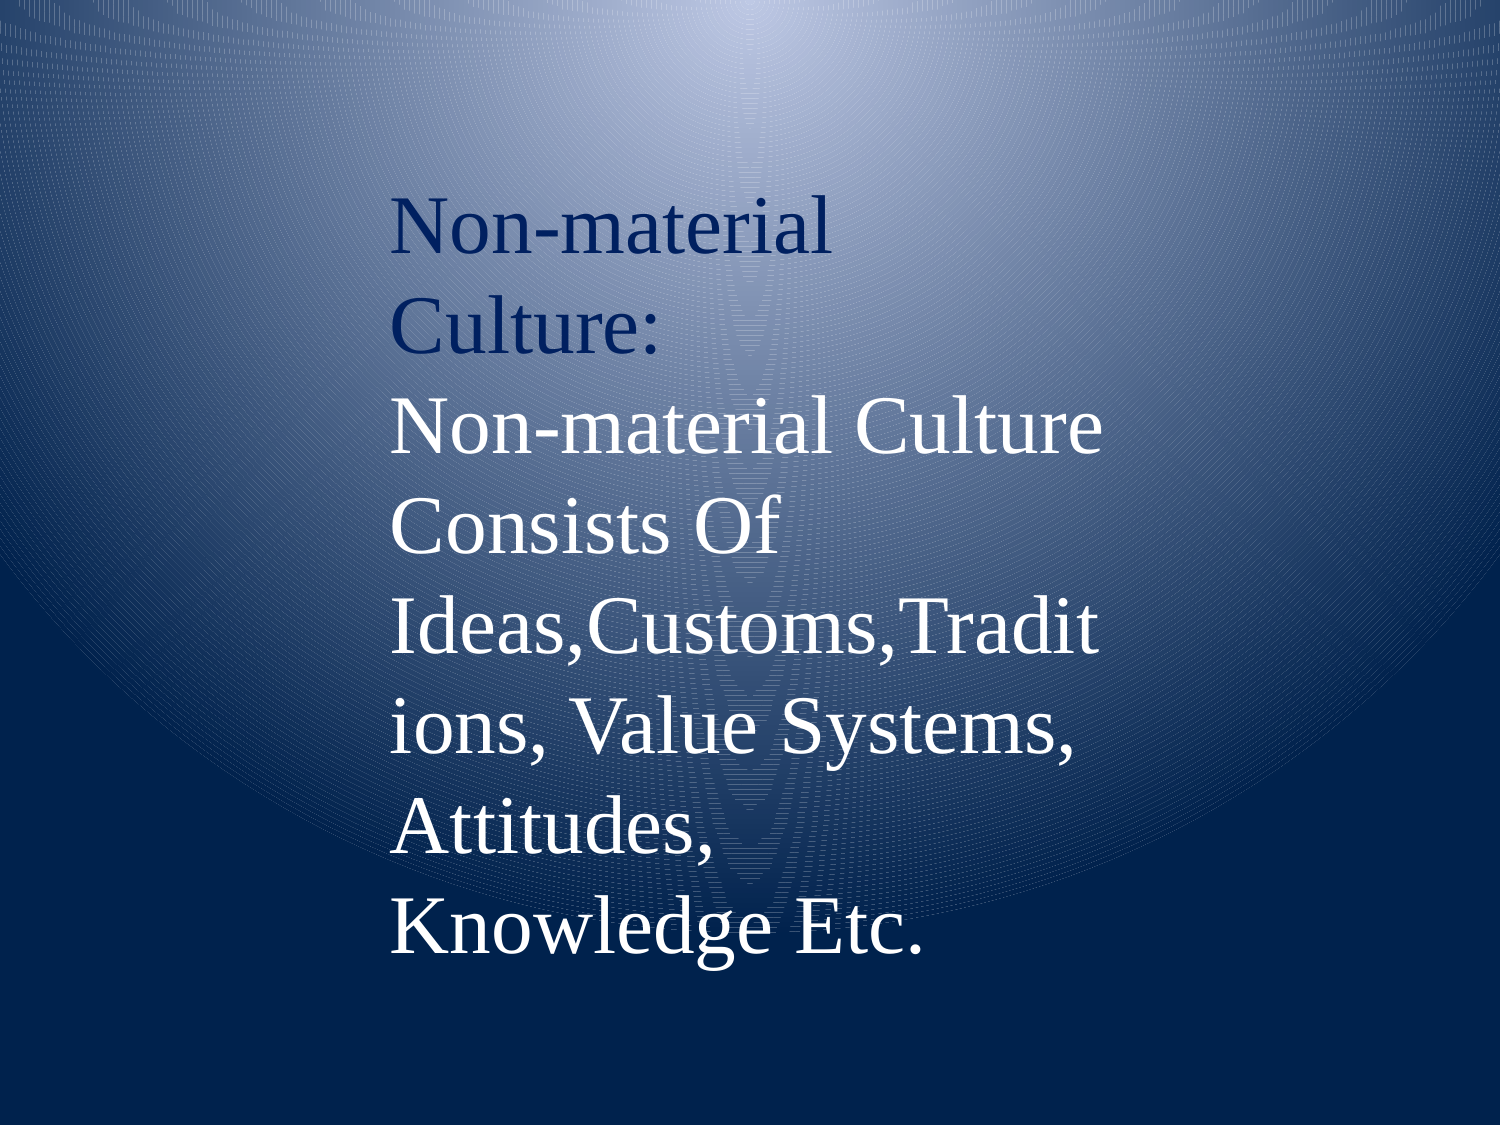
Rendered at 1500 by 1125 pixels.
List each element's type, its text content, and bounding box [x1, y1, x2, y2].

text_box Non-material Culture: Non-material Culture Consists Of Ideas,Customs,Traditions, Value Systems, Attitudes, Knowledge Etc. [374, 162, 1125, 978]
